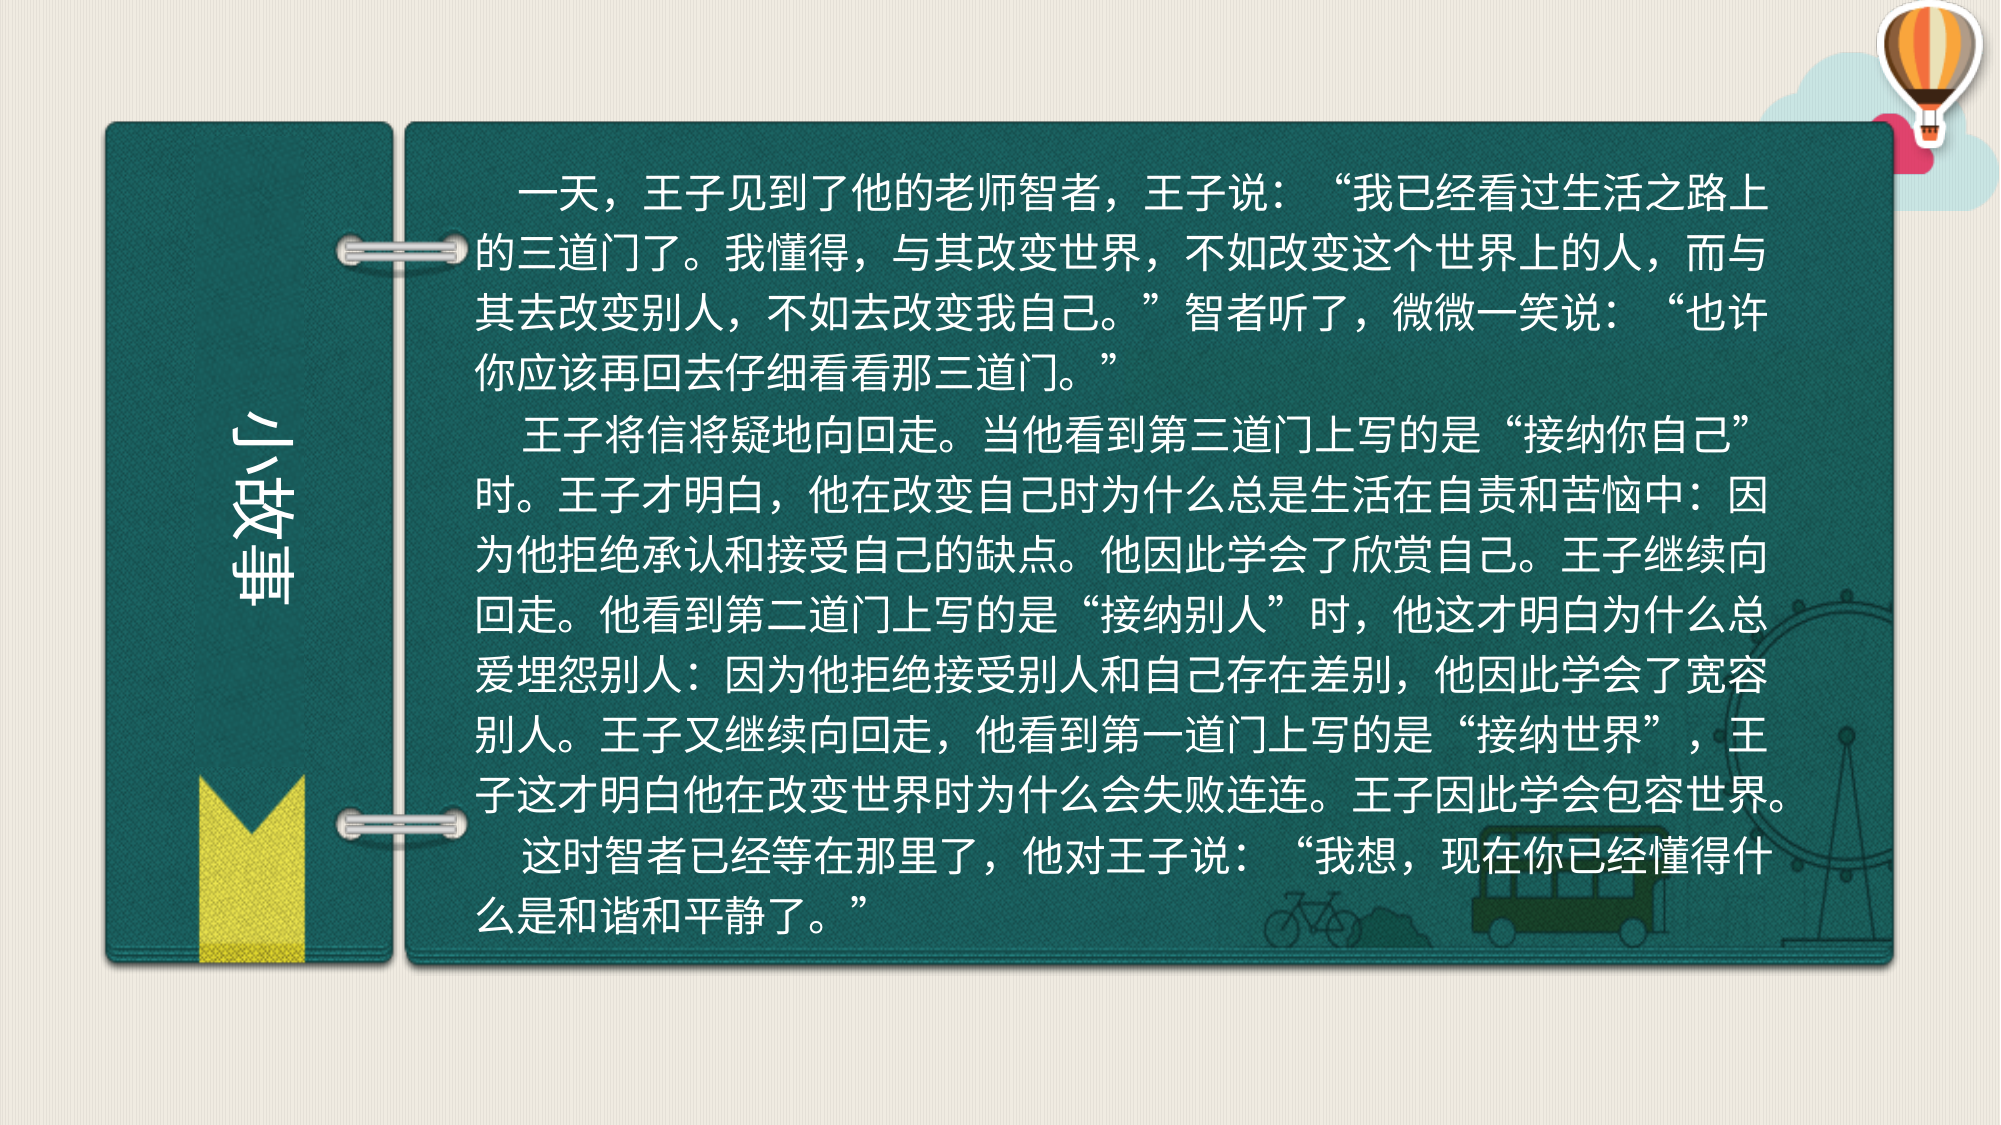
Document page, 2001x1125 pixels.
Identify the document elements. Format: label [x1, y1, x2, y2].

text_box [100, 120, 1900, 976]
picture [1738, 0, 1999, 211]
